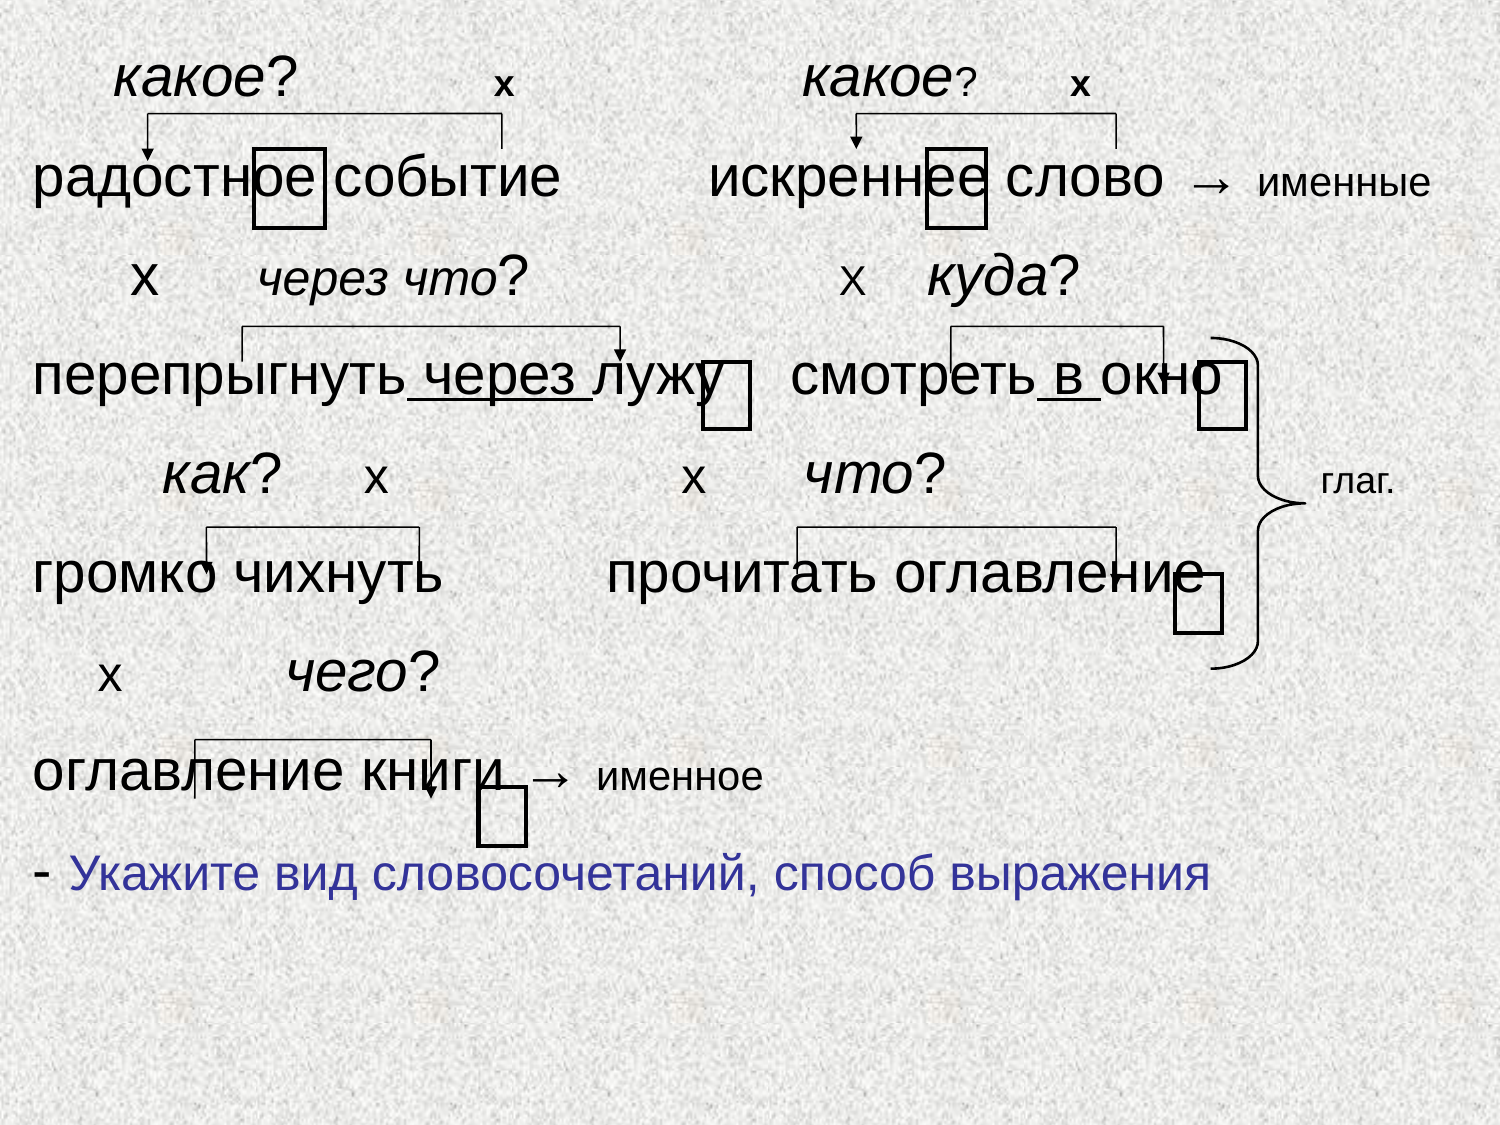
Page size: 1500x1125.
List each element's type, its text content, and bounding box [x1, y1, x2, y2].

text_box [424, 739, 438, 799]
text_box [850, 113, 863, 149]
text_box [702, 361, 750, 430]
text_box [1110, 527, 1123, 587]
text_box [141, 113, 154, 161]
text_box [253, 148, 325, 229]
text_box [1175, 574, 1210, 634]
text_box [1210, 337, 1306, 669]
picture [0, 0, 1500, 1125]
list какое? х какое? х радостное событие искреннее слово → именные х через что? Х куда? перепрыгнуть через лужу смотреть в окно как? х х что? глаг. громко чихнуть прочитать оглавление х чего? оглавление книги → именное - Укажите вид словосочетаний, способ выражения [17, 30, 1483, 1006]
text_box [200, 527, 213, 575]
text_box [1198, 361, 1210, 430]
text_box [1157, 326, 1170, 386]
text_box [478, 786, 526, 846]
text_box [927, 148, 987, 229]
text_box [613, 326, 627, 362]
